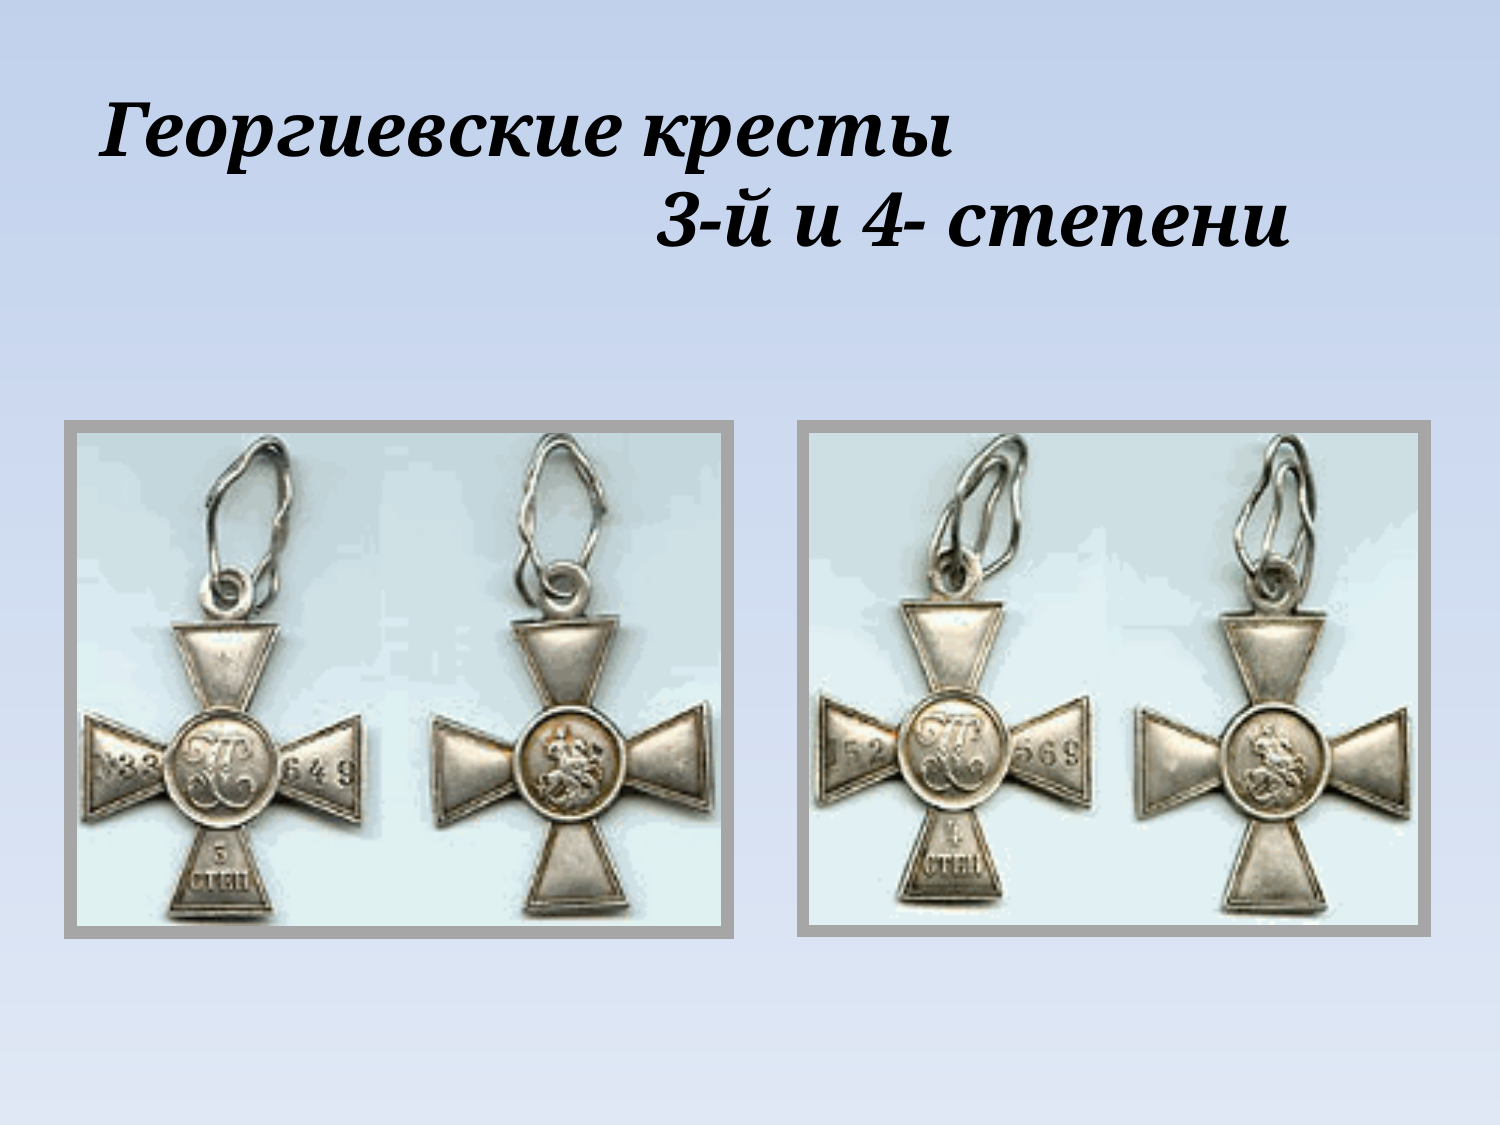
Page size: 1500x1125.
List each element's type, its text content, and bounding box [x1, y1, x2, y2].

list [808, 432, 1419, 925]
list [76, 432, 722, 927]
title Георгиевские кресты 3-й и 4- степени [76, 78, 1427, 266]
